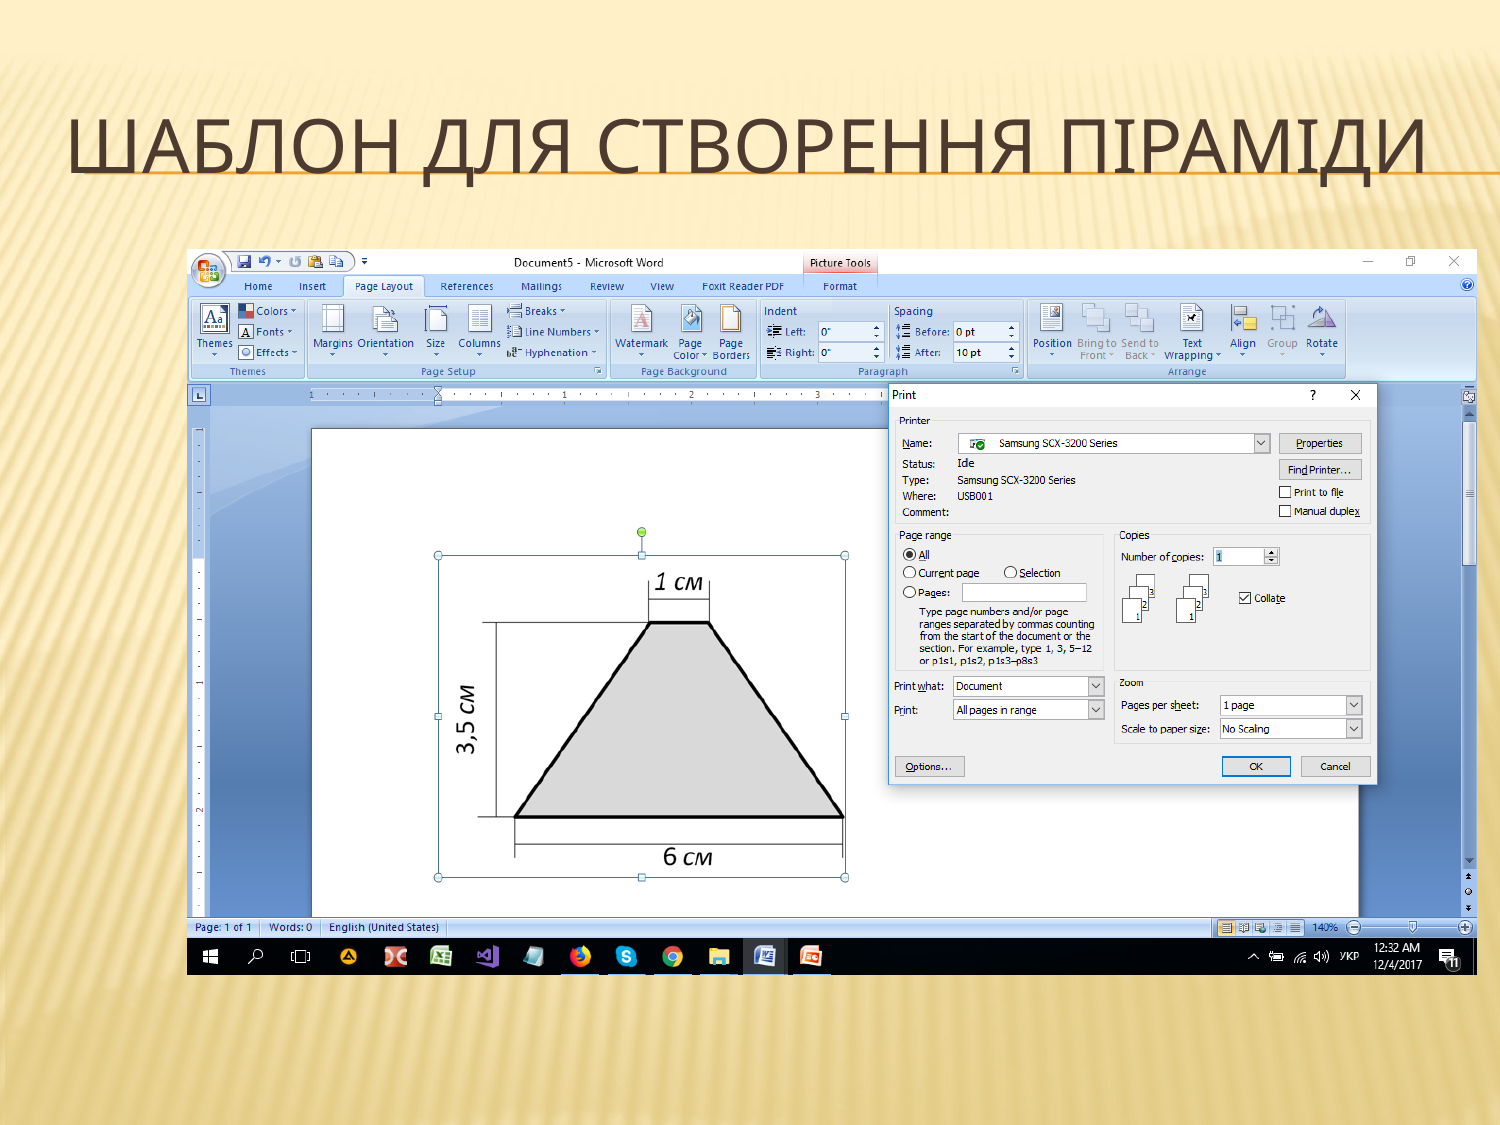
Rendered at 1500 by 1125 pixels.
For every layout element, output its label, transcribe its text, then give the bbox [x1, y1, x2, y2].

picture [187, 249, 1478, 976]
title Шаблон для створення піраміди [50, 75, 1475, 213]
